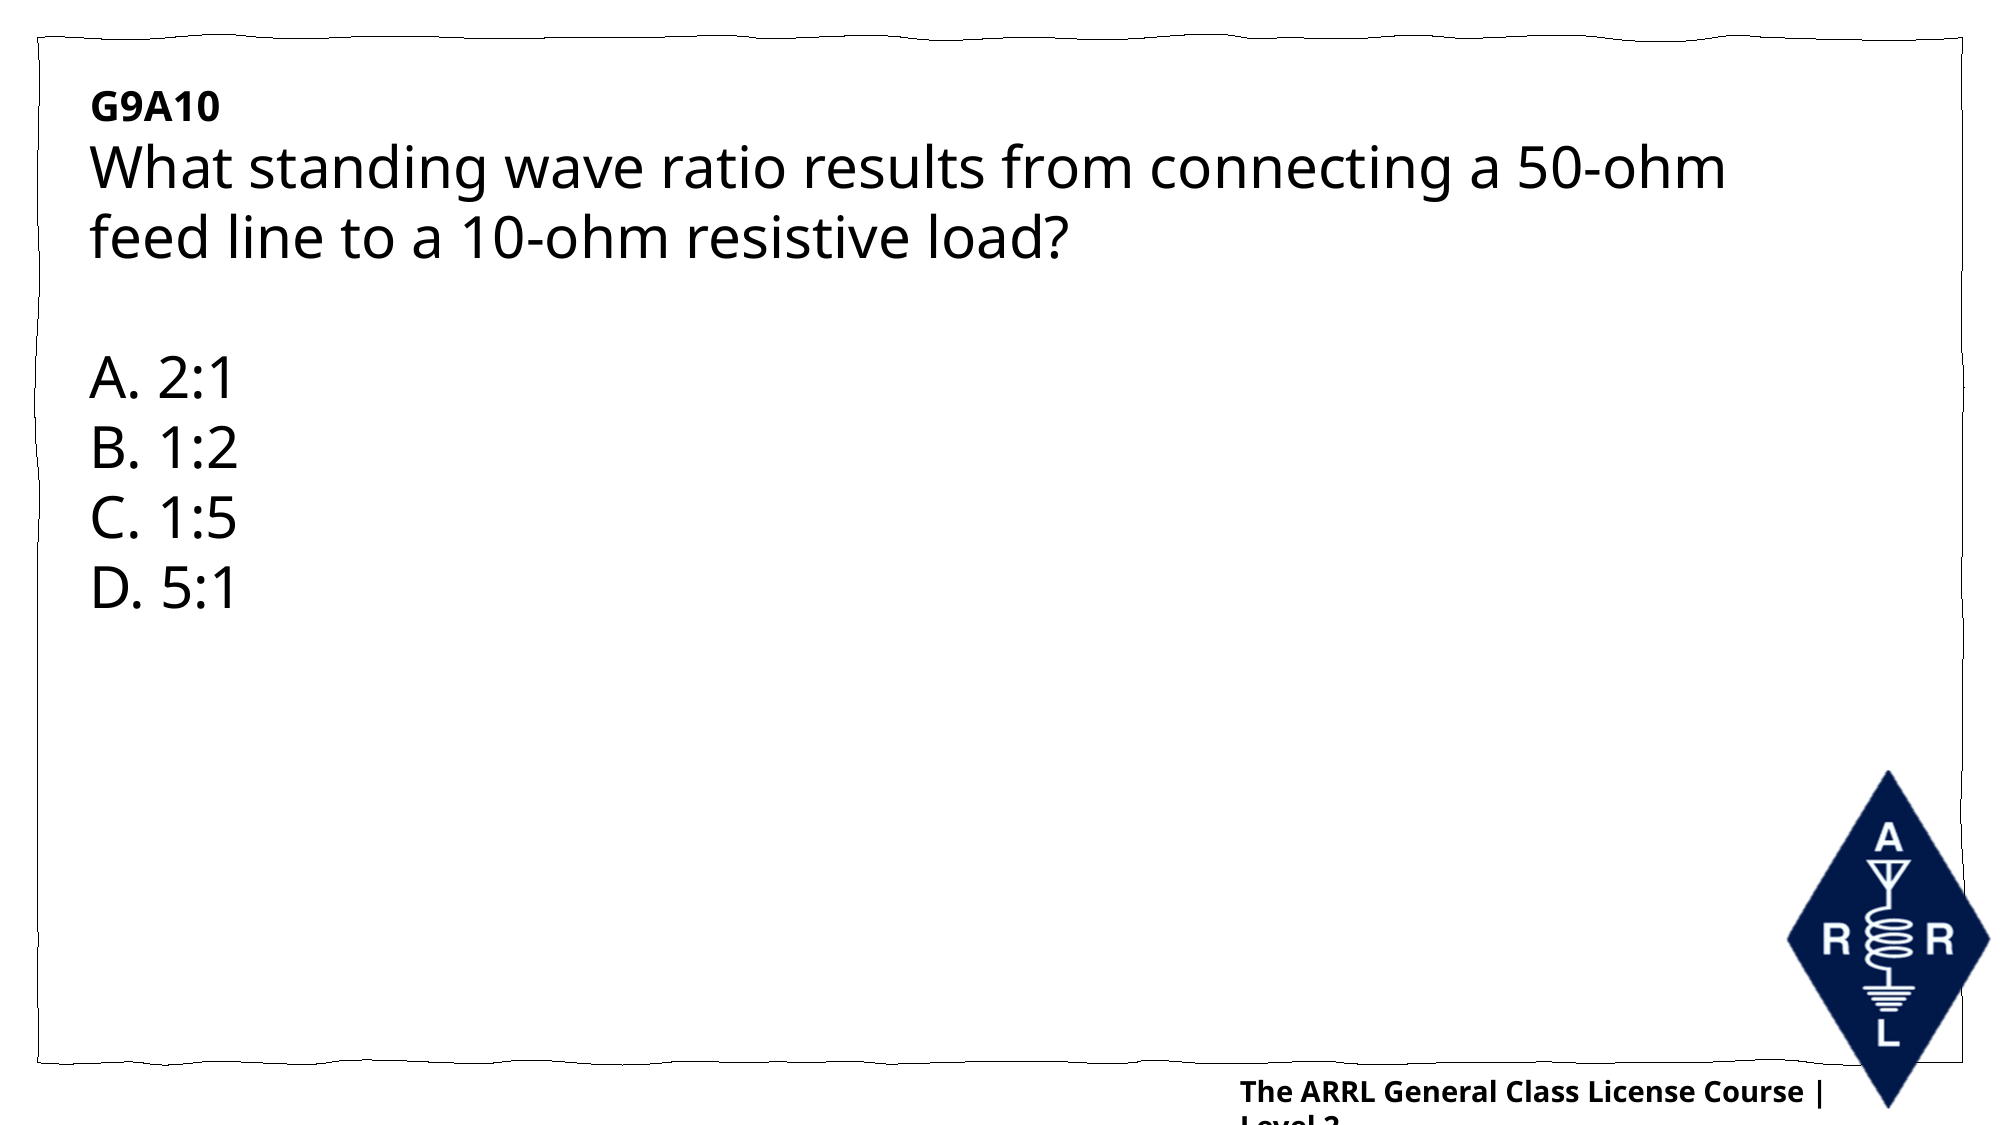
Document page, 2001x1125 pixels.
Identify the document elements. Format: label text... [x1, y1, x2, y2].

text_box G9A10 What standing wave ratio results from connecting a 50-ohm feed line to a 10-ohm resistive load? A. 2:1 B. 1:2 C. 1:5 D. 5:1 [75, 72, 1850, 628]
picture [1773, 752, 1999, 1125]
